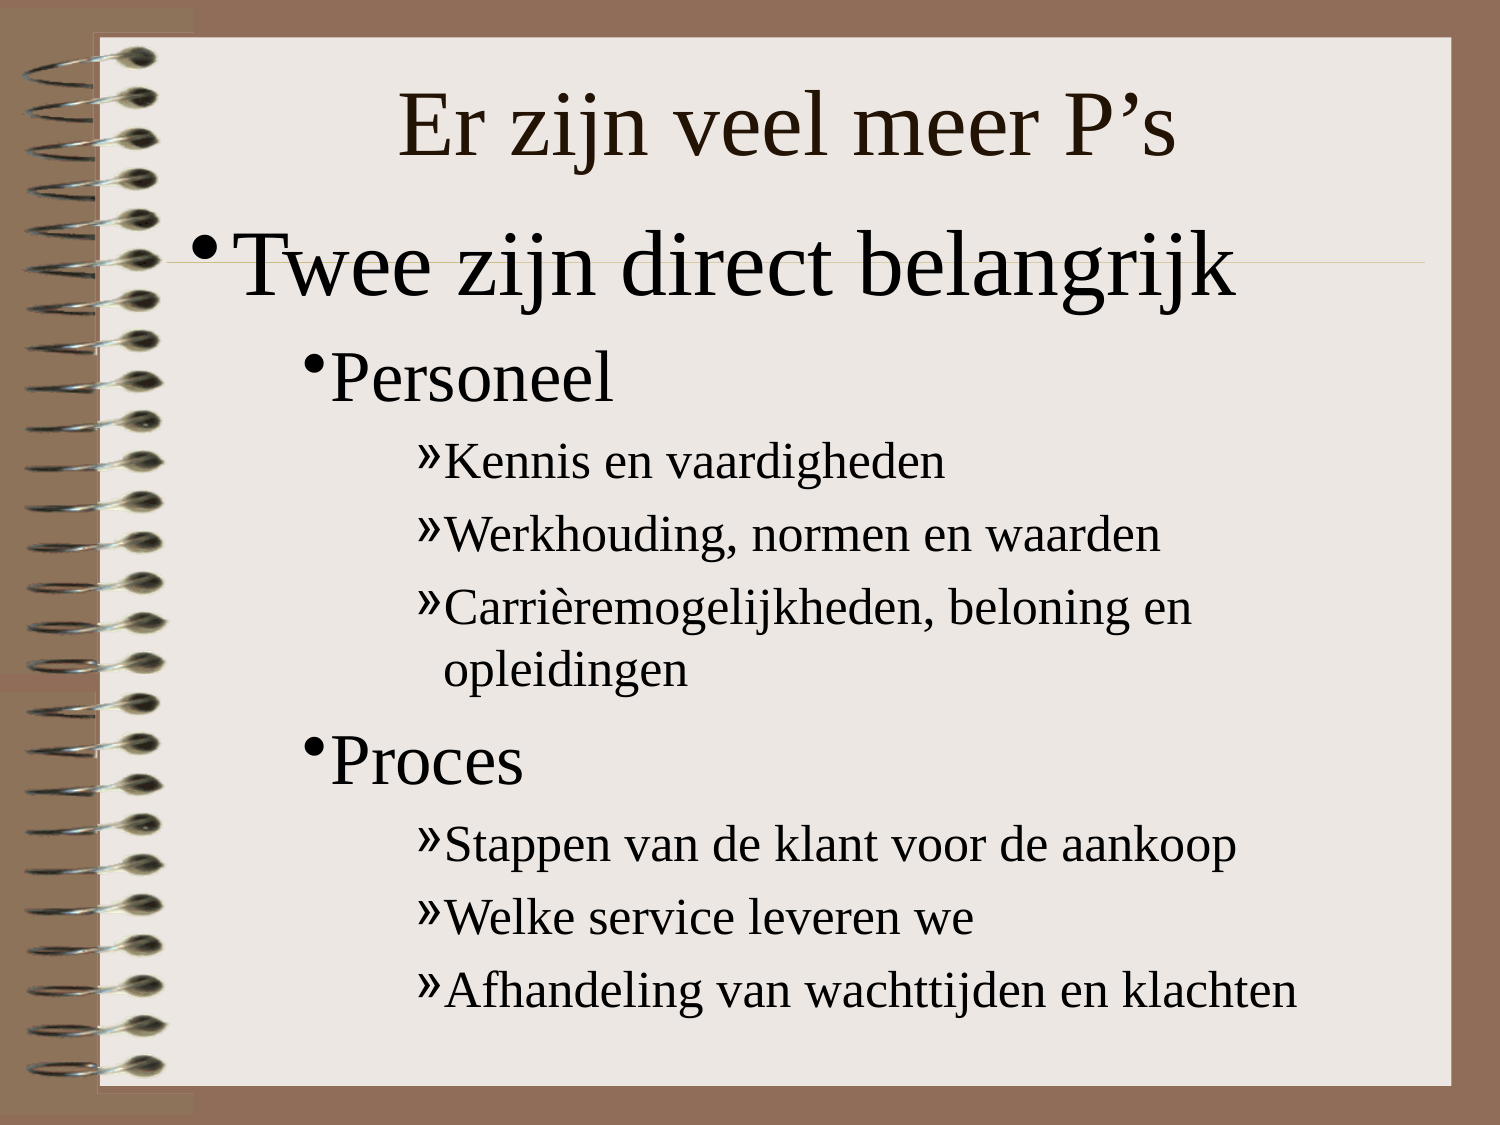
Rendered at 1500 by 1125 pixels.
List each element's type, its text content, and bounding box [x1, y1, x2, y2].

title Er zijn veel meer P’s [174, 62, 1425, 175]
picture [0, 692, 194, 1115]
picture [0, 8, 194, 674]
list Twee zijn direct belangrijk Personeel Kennis en vaardigheden Werkhouding, normen en waarden Carrièremogelijkheden, beloning en opleidingen Proces Stappen van de klant voor de aankoop Welke service leveren we Afhandeling van wachttijden en klachten [174, 194, 1425, 1075]
